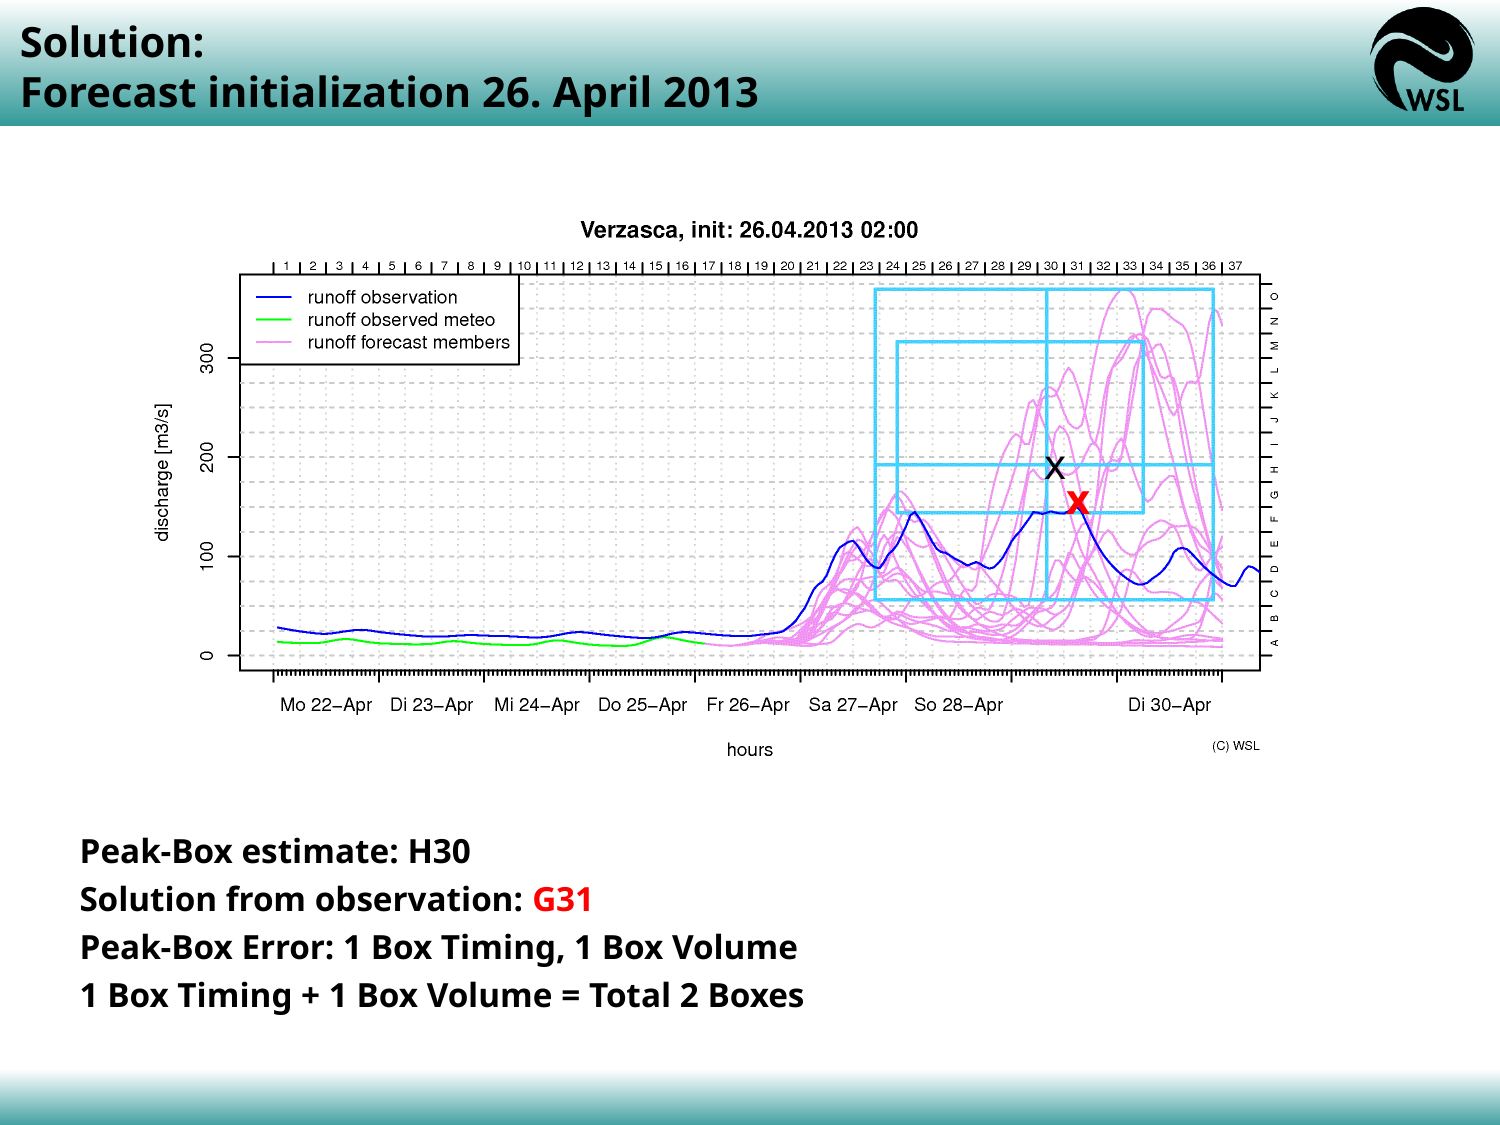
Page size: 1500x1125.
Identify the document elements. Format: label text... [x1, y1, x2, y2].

picture [1370, 7, 1475, 111]
picture [149, 184, 1351, 785]
text_box Peak-Box estimate: H30 Solution from observation: G31 Peak-Box Error: 1 Box Timing, 1 Box Volume 1 Box Timing + 1 Box Volume = Total 2 Boxes [64, 822, 1353, 1022]
text_box Solution: Forecast initialization 26. April 2013 [4, 8, 1388, 138]
